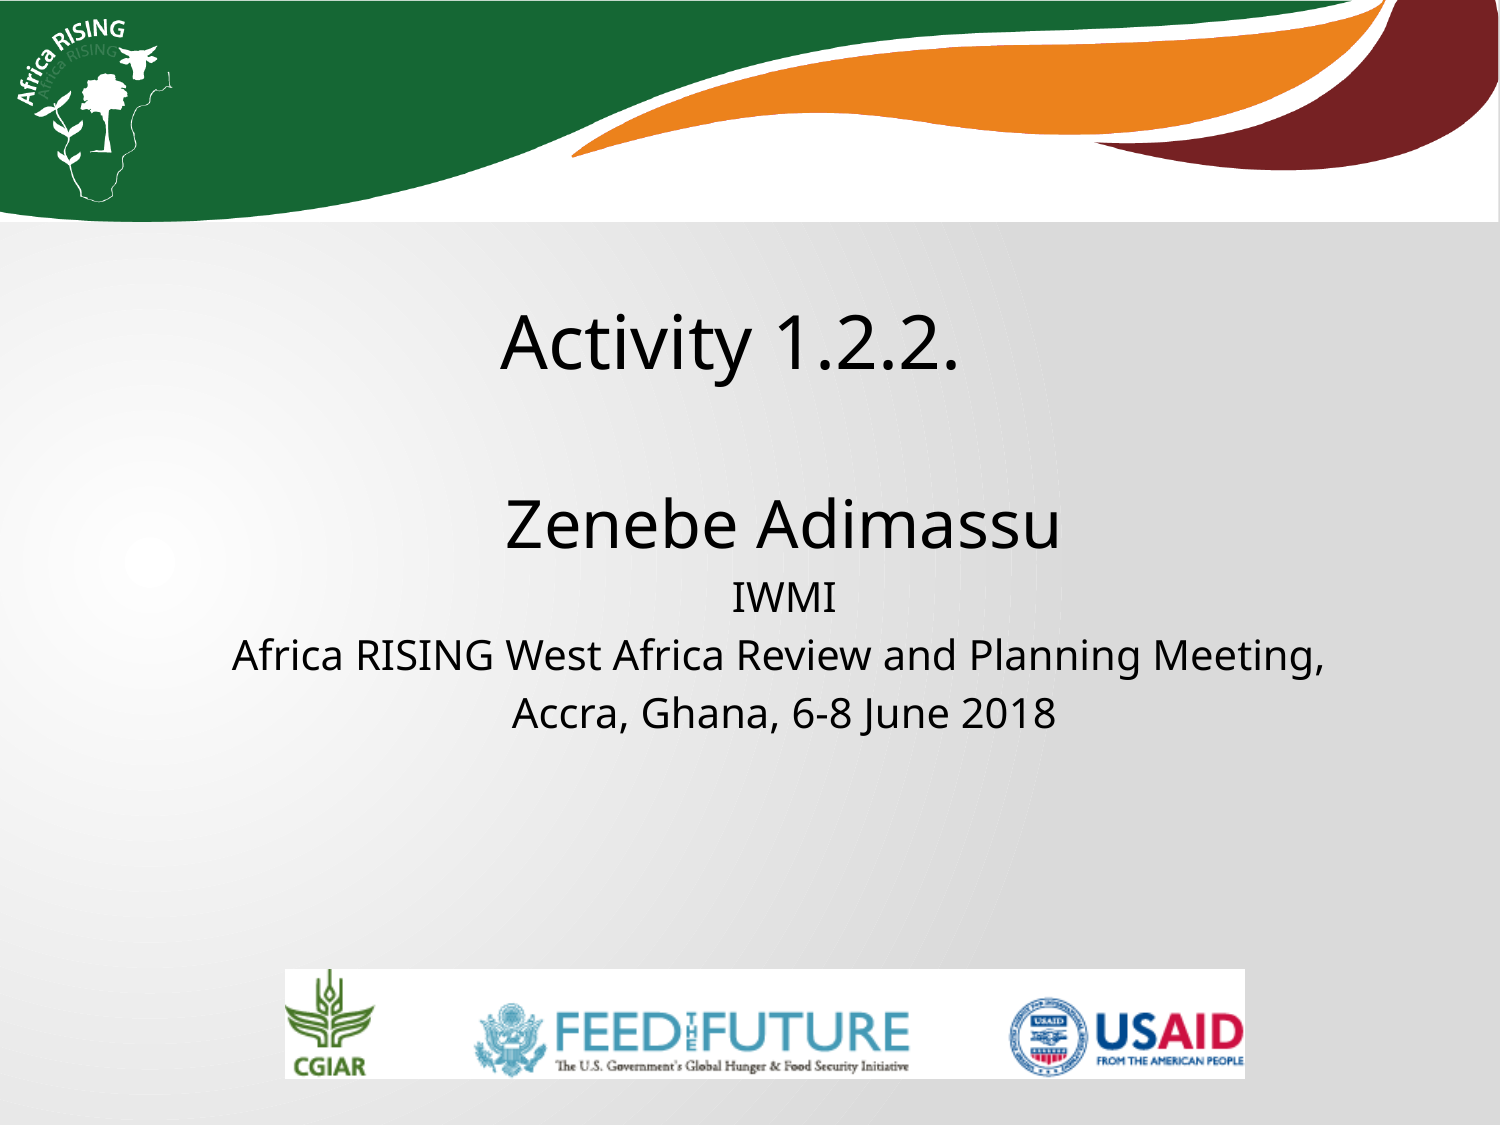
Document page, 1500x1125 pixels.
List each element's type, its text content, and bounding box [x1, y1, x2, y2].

list Zenebe Adimassu IWMI Africa RISING West Africa Review and Planning Meeting, Accra, Ghana, 6-8 June 2018 [125, 474, 1425, 775]
picture [285, 969, 1245, 1079]
picture [0, 0, 1499, 222]
list Activity 1.2.2. [137, 287, 1307, 388]
